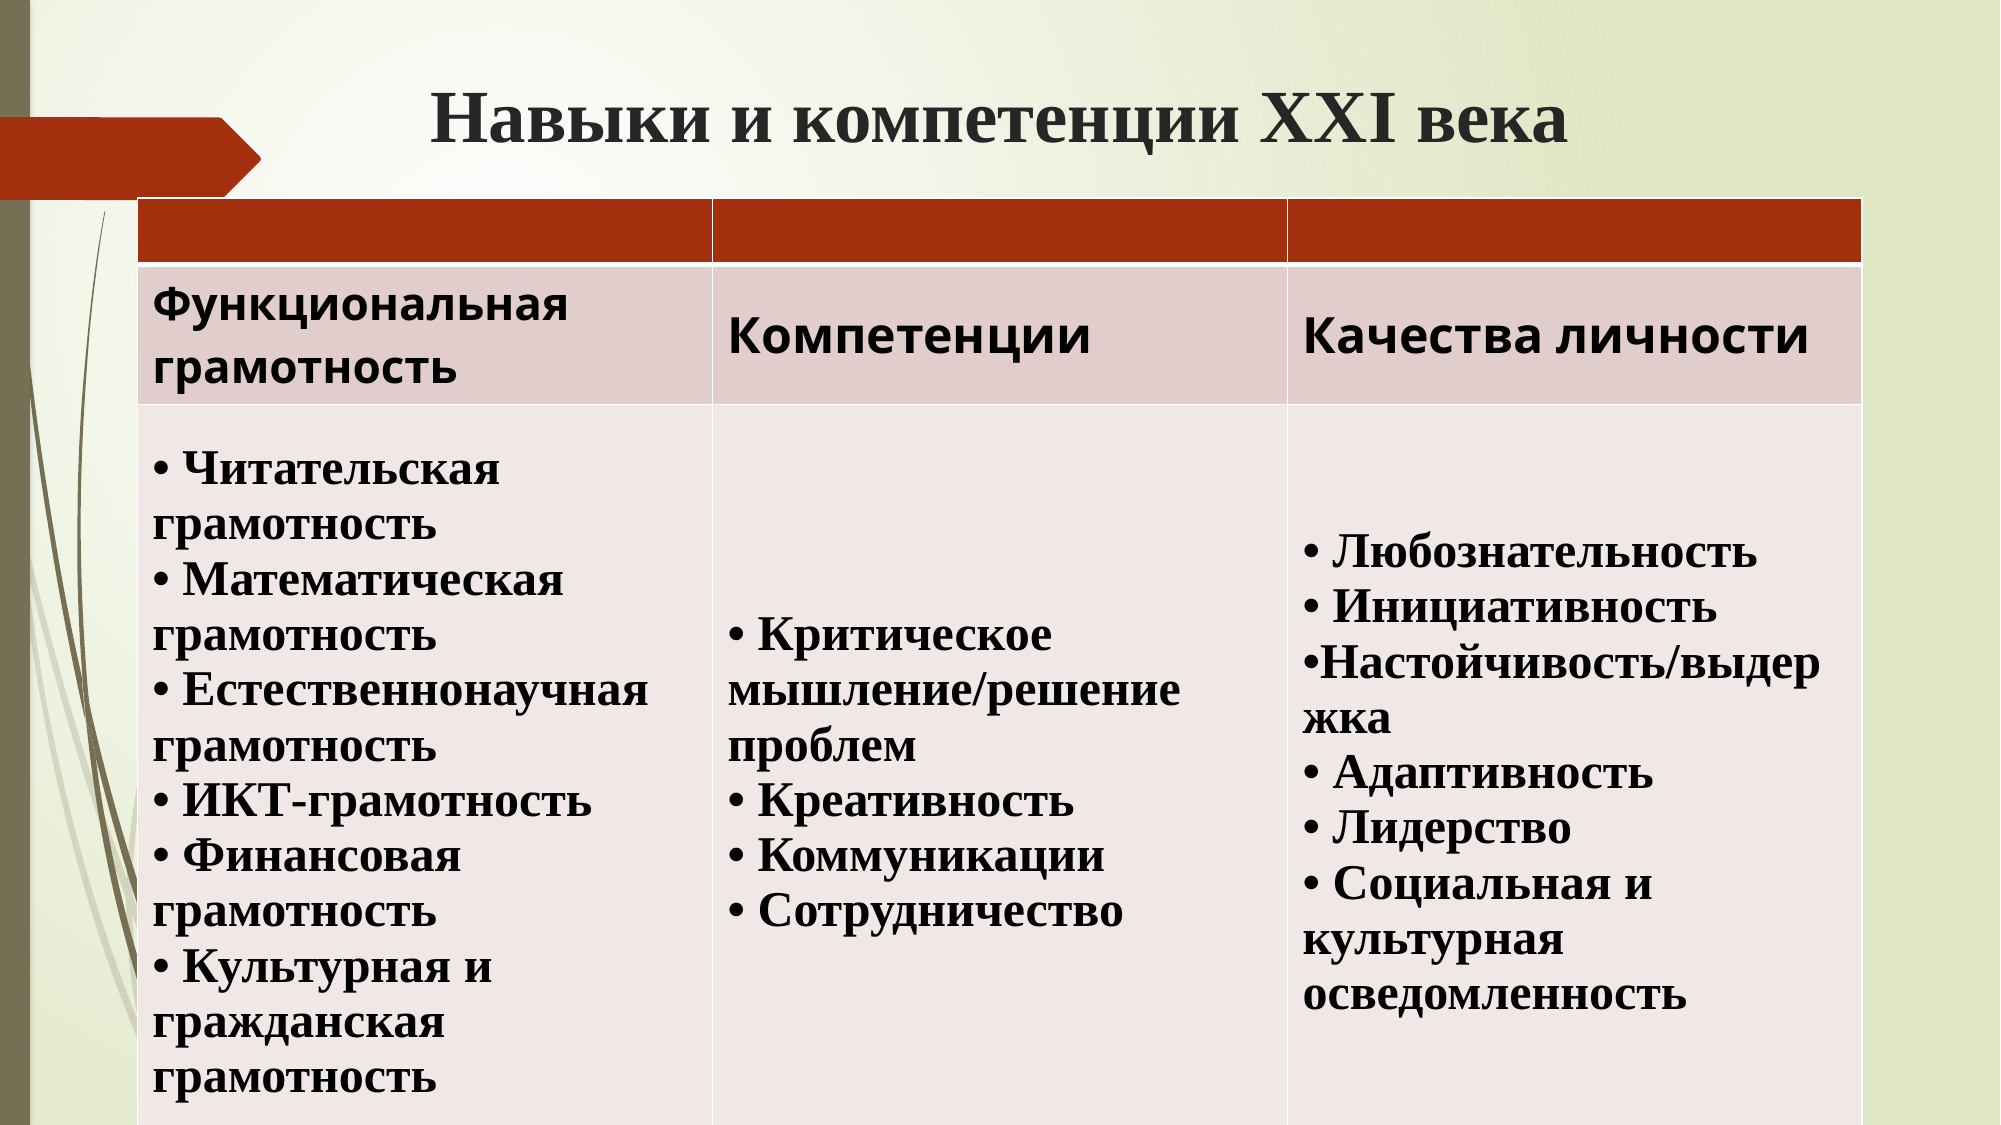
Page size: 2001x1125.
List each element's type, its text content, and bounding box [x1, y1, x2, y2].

table_cell • Критическое мышление/решение проблем • Креативность • Коммуникации • Сотрудничество [713, 405, 1287, 1125]
title Навыки и компетенции XXI века [137, 59, 1863, 197]
table_cell Качества личности [1288, 267, 1861, 404]
table_cell • Читательская грамотность • Математическая грамотность • Естественнонаучная грамотность • ИКТ-грамотность • Финансовая грамотность • Культурная и гражданская грамотность [138, 405, 712, 1125]
table_header [713, 199, 1287, 262]
table_cell • Любознательность • Инициативность •Настойчивость/выдержка • Адаптивность • Лидерство • Социальная и культурная осведомленность [1288, 405, 1861, 1125]
table_header [138, 199, 712, 262]
table_cell Компетенции [713, 267, 1287, 404]
table_header [1288, 199, 1861, 262]
table_cell Функциональная грамотность [138, 267, 712, 404]
